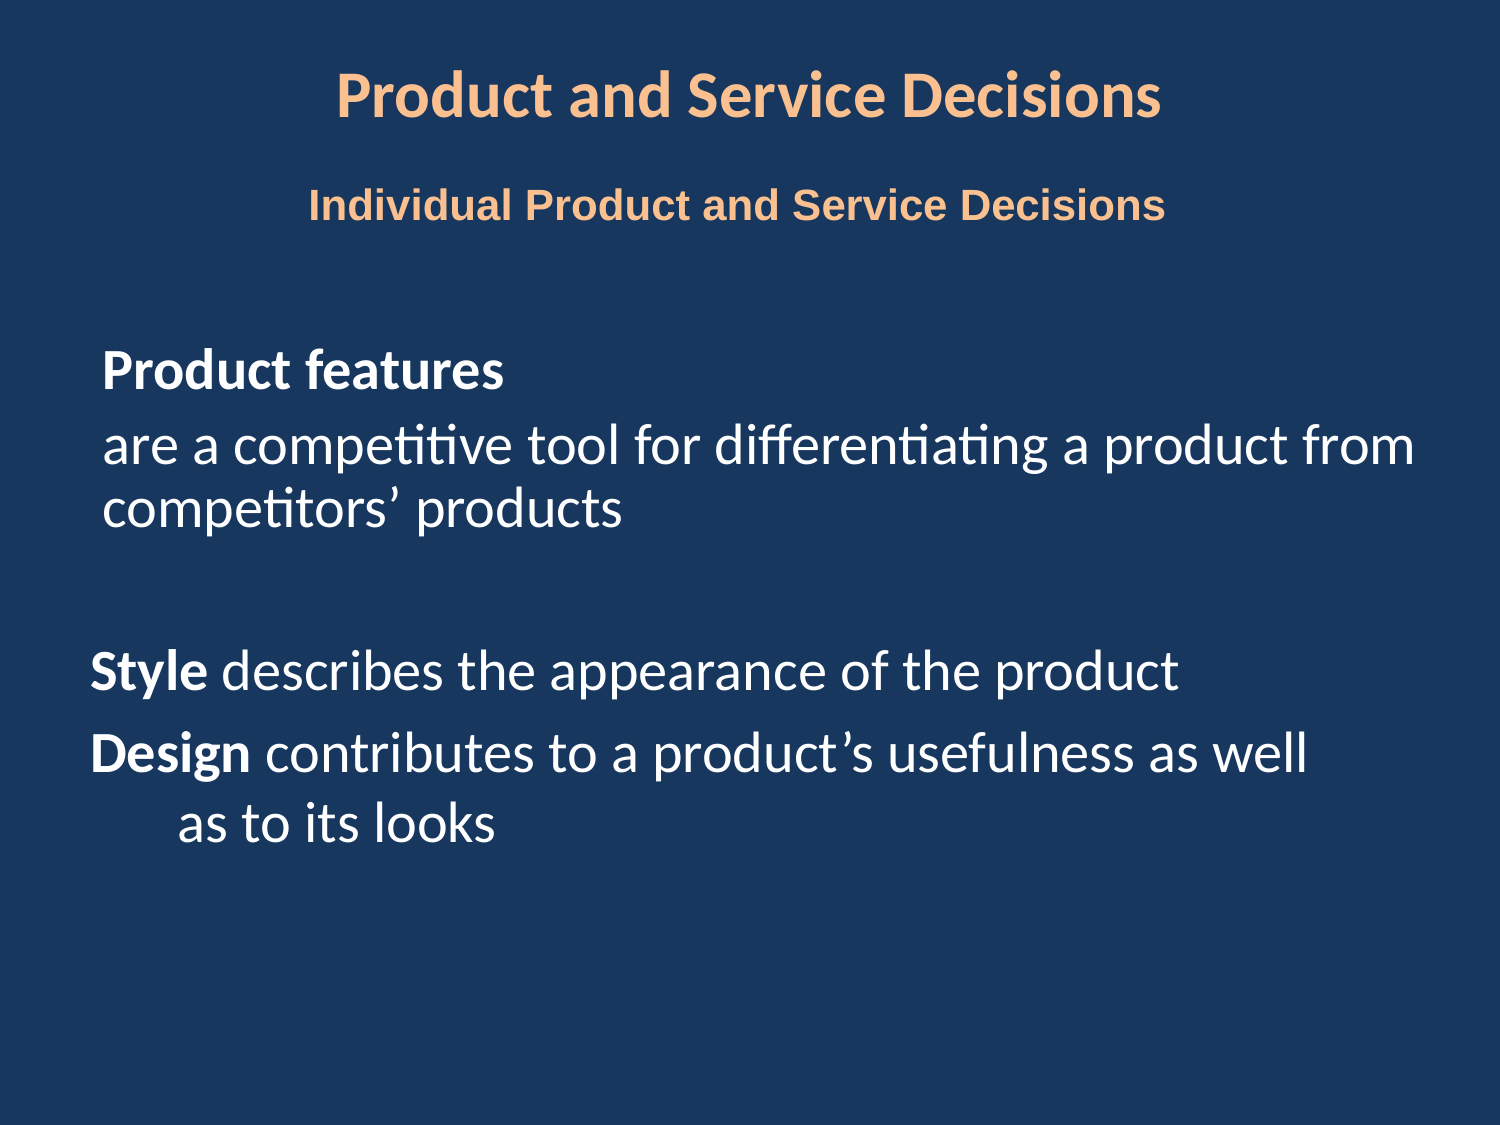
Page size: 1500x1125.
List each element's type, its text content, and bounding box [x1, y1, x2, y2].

list Individual Product and Service Decisions [150, 174, 1325, 238]
title Product and Service Decisions [112, 0, 1388, 188]
text_box Style describes the appearance of the product Design contributes to a product’s usefulness as well as to its looks [75, 624, 1375, 1000]
list Product features are a competitive tool for differentiating a product from competitors’ products [87, 249, 1438, 613]
